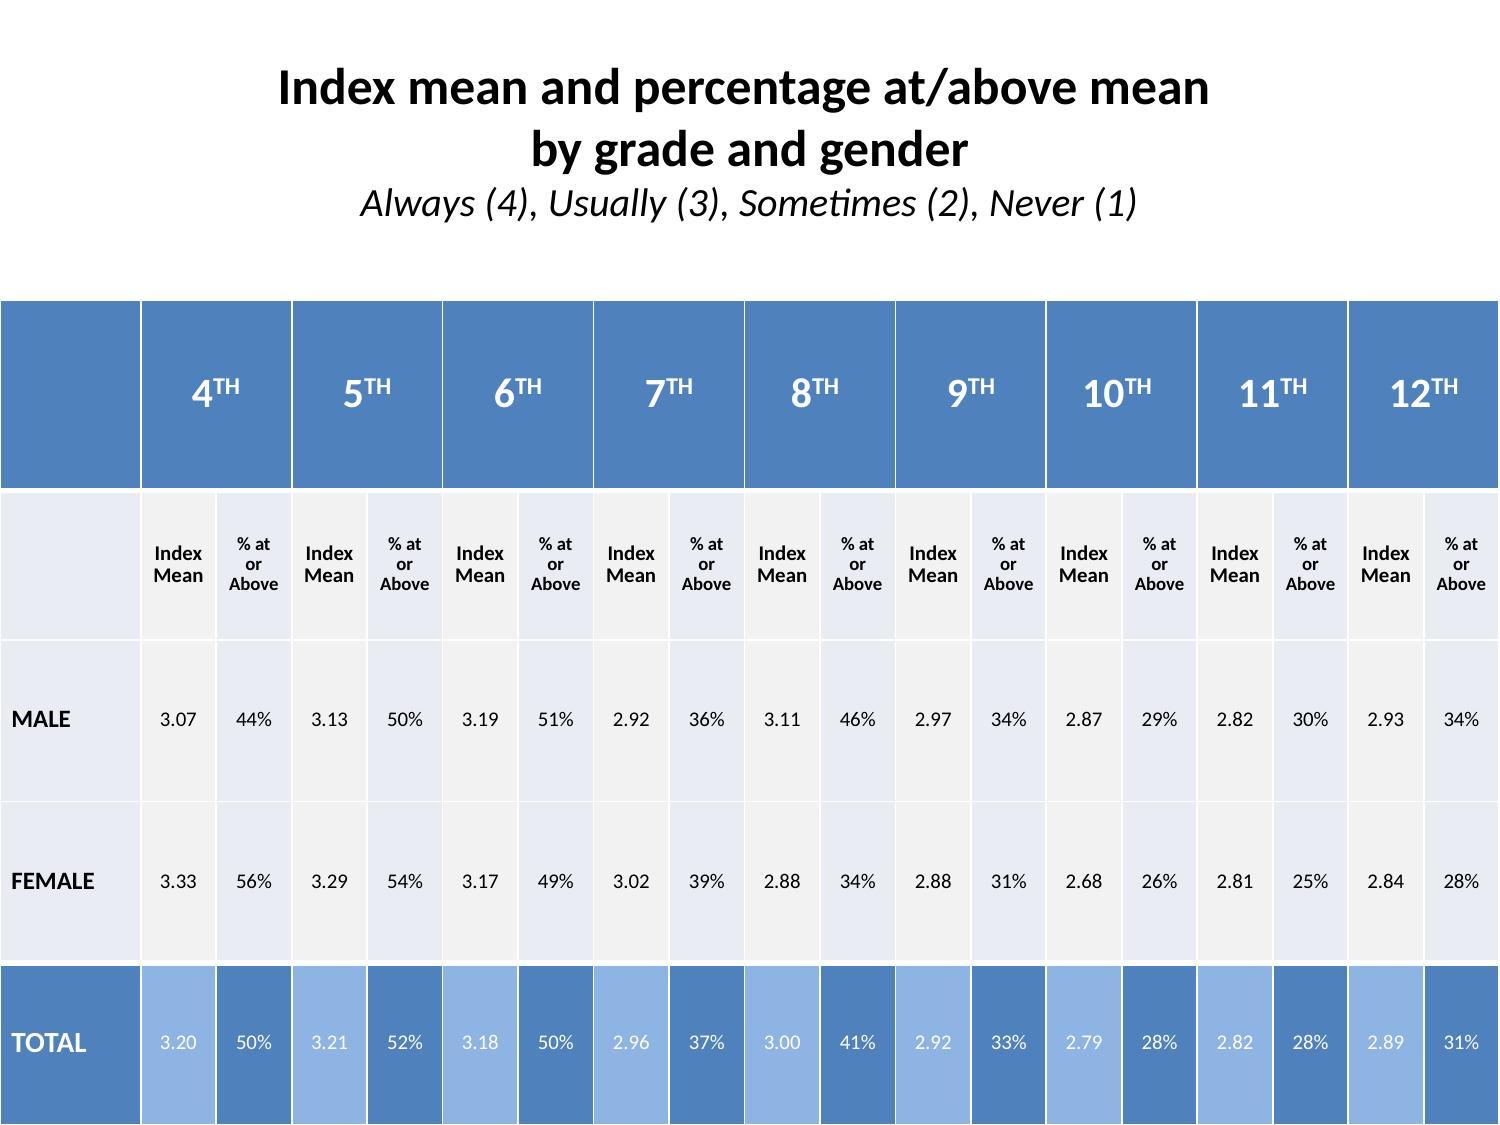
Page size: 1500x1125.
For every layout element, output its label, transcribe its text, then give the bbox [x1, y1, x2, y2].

table_cell 3.29 [293, 802, 366, 960]
table_cell 28% [1425, 802, 1498, 960]
table_cell 3.33 [142, 802, 215, 960]
table_cell Index Mean [293, 493, 366, 639]
table_cell 37% [670, 966, 744, 1124]
table_cell 33% [972, 966, 1045, 1124]
table_cell % at or Above [368, 493, 442, 639]
table_header 5TH [293, 301, 442, 488]
table_header 6TH [443, 301, 593, 488]
table_cell 52% [368, 966, 442, 1124]
table_cell 26% [1123, 802, 1196, 960]
table_cell Index Mean [142, 493, 215, 639]
table_cell 3.00 [745, 966, 819, 1124]
table_cell 29% [1123, 641, 1196, 801]
table_cell 50% [368, 641, 442, 801]
table_cell 34% [821, 802, 895, 960]
table_header 8TH [745, 301, 895, 488]
table_cell TOTAL [1, 966, 140, 1124]
table_cell 28% [1123, 966, 1196, 1124]
table_cell 2.92 [896, 966, 970, 1124]
table_cell 2.87 [1047, 641, 1121, 801]
table_cell 3.17 [443, 802, 517, 960]
table_cell 46% [821, 641, 895, 801]
table_cell 2.88 [745, 802, 819, 960]
table_cell 34% [972, 641, 1045, 801]
table_cell Index Mean [1198, 493, 1272, 639]
table_cell 2.88 [896, 802, 970, 960]
table_header 4TH [142, 301, 291, 488]
table_header 7TH [594, 301, 744, 488]
table_cell 2.97 [896, 641, 970, 801]
table_cell % at or Above [972, 493, 1045, 639]
table_header 12TH [1349, 301, 1498, 488]
table_cell % at or Above [519, 493, 593, 639]
table_cell 3.11 [745, 641, 819, 801]
table_header 11TH [1198, 301, 1347, 488]
table_cell 2.96 [594, 966, 668, 1124]
table_cell Index Mean [594, 493, 668, 639]
table_cell 3.20 [142, 966, 215, 1124]
table_cell % at or Above [821, 493, 895, 639]
table_cell 36% [670, 641, 744, 801]
table_cell 51% [519, 641, 593, 801]
table_cell 2.68 [1047, 802, 1121, 960]
table_header 10TH [1047, 301, 1196, 488]
table_cell 25% [1274, 802, 1347, 960]
table_cell 39% [670, 802, 744, 960]
table_cell 50% [217, 966, 291, 1124]
table_cell Index Mean [443, 493, 517, 639]
table_cell 49% [519, 802, 593, 960]
table_cell 2.79 [1047, 966, 1121, 1124]
table_header [1, 301, 140, 488]
title Index mean and percentage at/above mean by grade and gender Always (4), Usually (3), Sometimes (2), Never (1) [0, 45, 1500, 233]
table_cell Index Mean [896, 493, 970, 639]
table_cell 30% [1274, 641, 1347, 801]
table_cell 31% [1425, 966, 1498, 1124]
table_cell 2.92 [594, 641, 668, 801]
table_cell 2.93 [1349, 641, 1423, 801]
table_cell 3.19 [443, 641, 517, 801]
table_cell 3.18 [443, 966, 517, 1124]
table_cell % at or Above [1123, 493, 1196, 639]
table_cell 2.84 [1349, 802, 1423, 960]
table_cell 3.21 [293, 966, 366, 1124]
table_cell 44% [217, 641, 291, 801]
table_cell 2.81 [1198, 802, 1272, 960]
table_cell FEMALE [1, 802, 140, 960]
table_cell 2.89 [1349, 966, 1423, 1124]
table_cell 2.82 [1198, 966, 1272, 1124]
table_cell % at or Above [670, 493, 744, 639]
table_cell 28% [1274, 966, 1347, 1124]
table_cell Index Mean [745, 493, 819, 639]
table_cell 50% [519, 966, 593, 1124]
table_cell % at or Above [217, 493, 291, 639]
table_cell 3.02 [594, 802, 668, 960]
table_cell MALE [1, 641, 140, 801]
table_cell 54% [368, 802, 442, 960]
table_cell 2.82 [1198, 641, 1272, 801]
table_cell 3.13 [293, 641, 366, 801]
table_cell Index Mean [1349, 493, 1423, 639]
table_cell 41% [821, 966, 895, 1124]
table_cell 56% [217, 802, 291, 960]
table_header 9TH [896, 301, 1045, 488]
table_cell % at or Above [1274, 493, 1347, 639]
table_cell 3.07 [142, 641, 215, 801]
table_cell Index Mean [1047, 493, 1121, 639]
table_cell [1, 493, 140, 639]
table_cell 34% [1425, 641, 1498, 801]
table_cell % at or Above [1425, 493, 1498, 639]
table_cell 31% [972, 802, 1045, 960]
